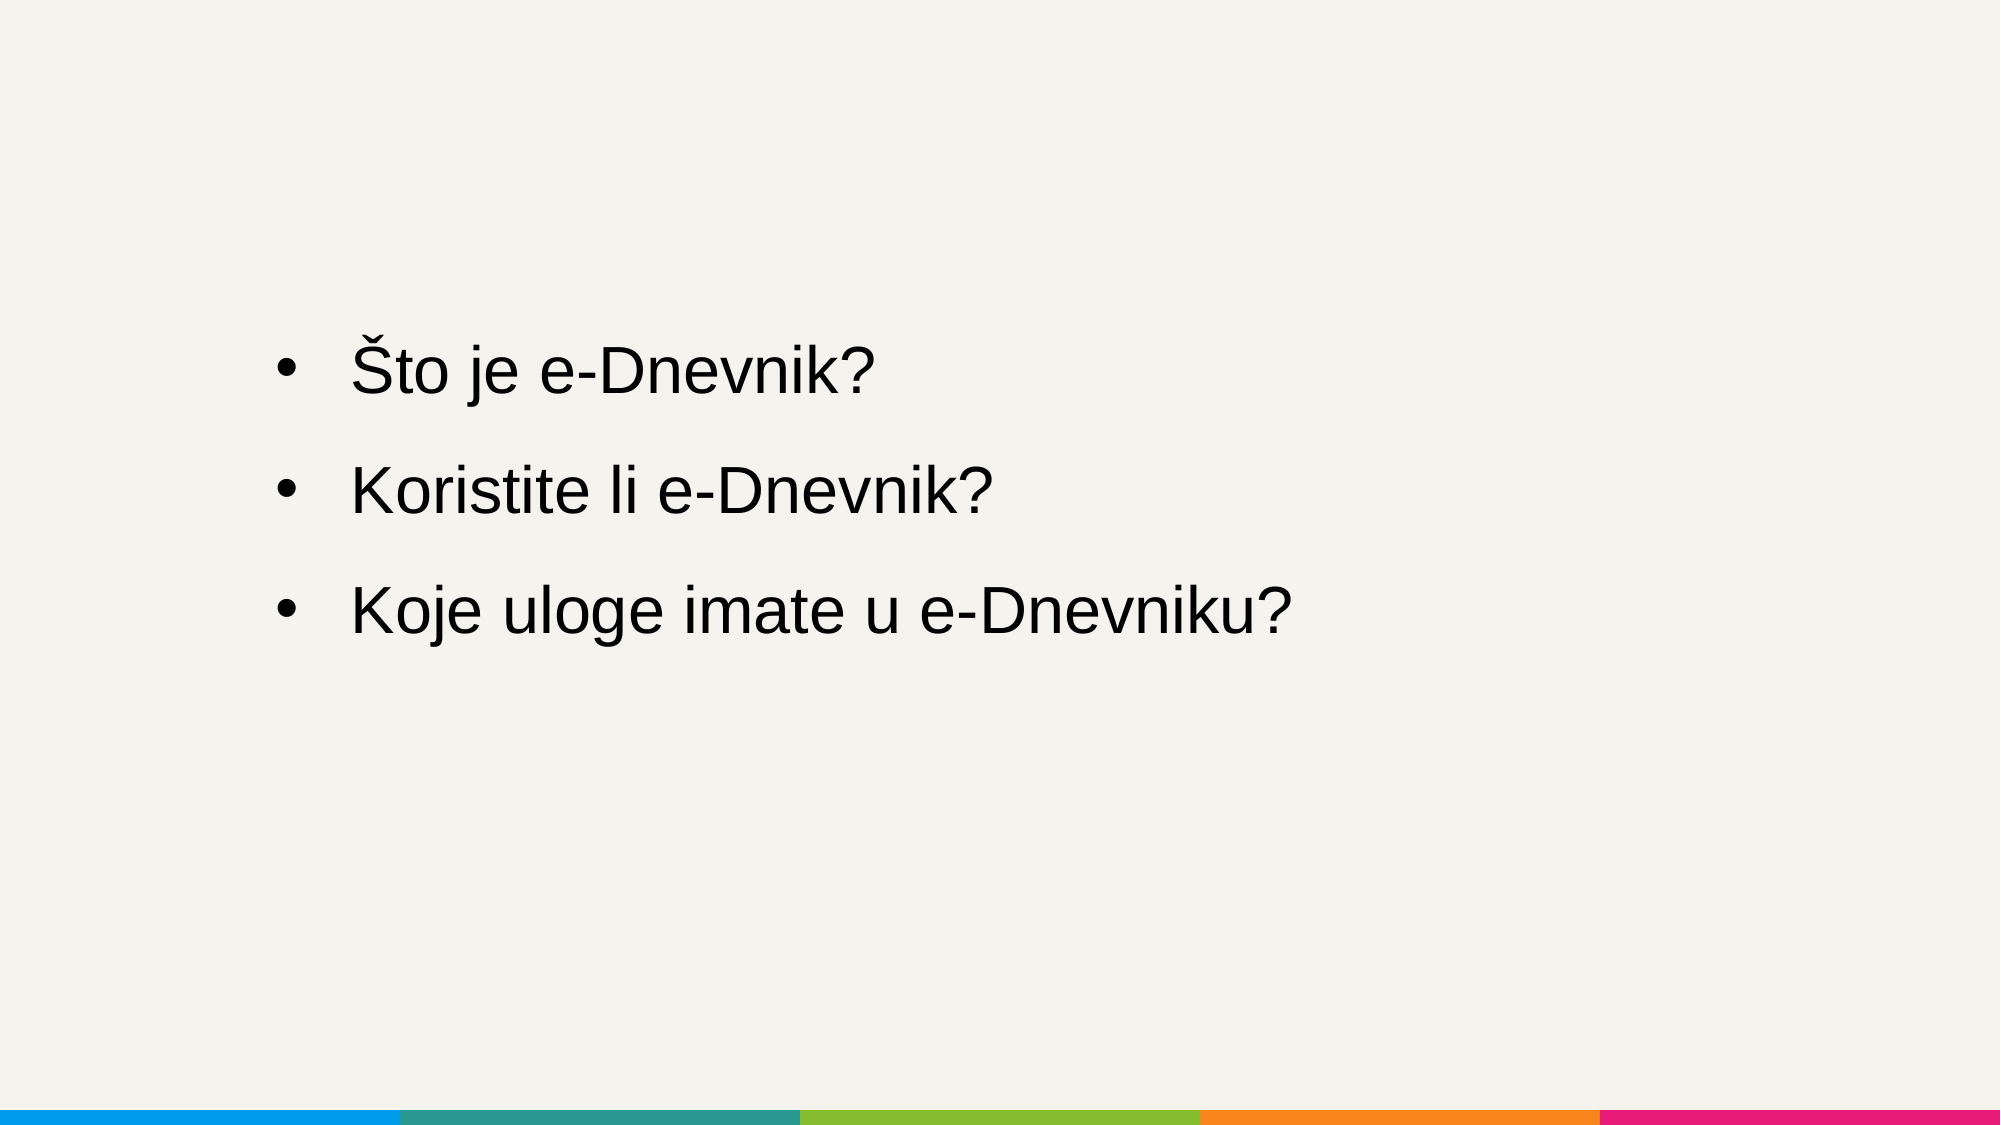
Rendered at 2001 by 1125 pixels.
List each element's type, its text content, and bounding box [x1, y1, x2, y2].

text_box Što je e-Dnevnik? Koristite li e-Dnevnik? Koje uloge imate u e-Dnevniku? [260, 279, 1567, 689]
